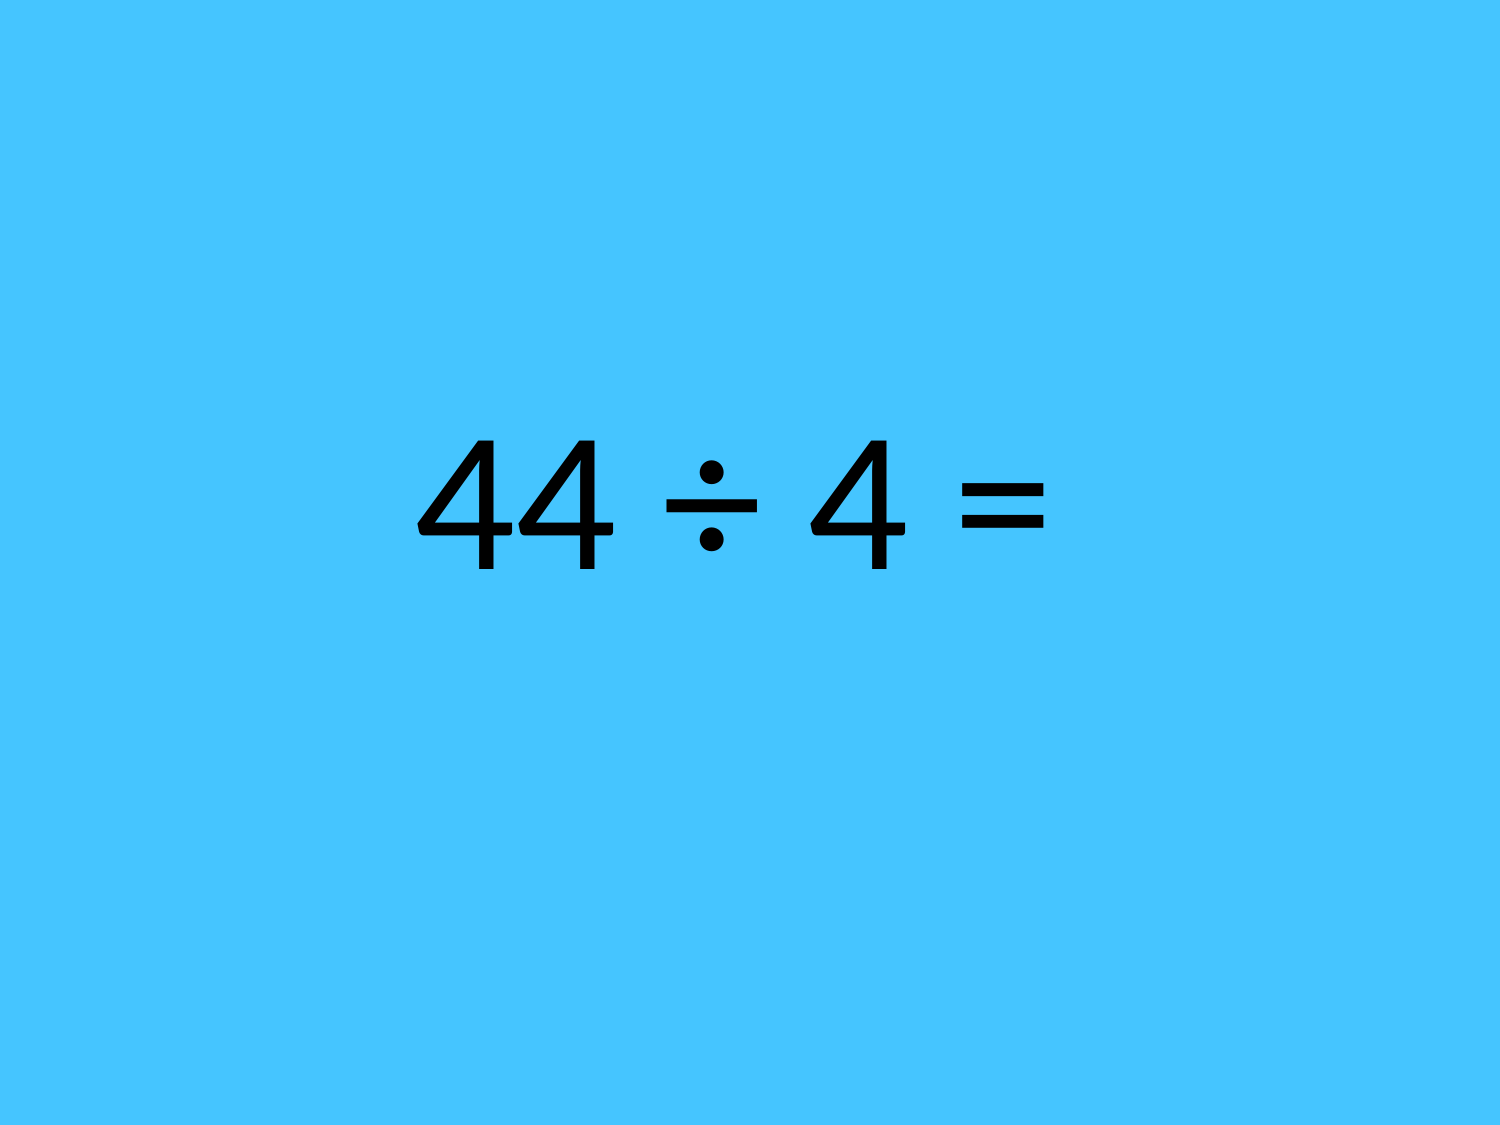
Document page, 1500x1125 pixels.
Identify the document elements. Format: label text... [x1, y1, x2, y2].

text_box 44 ÷ 4 = [399, 362, 1138, 618]
